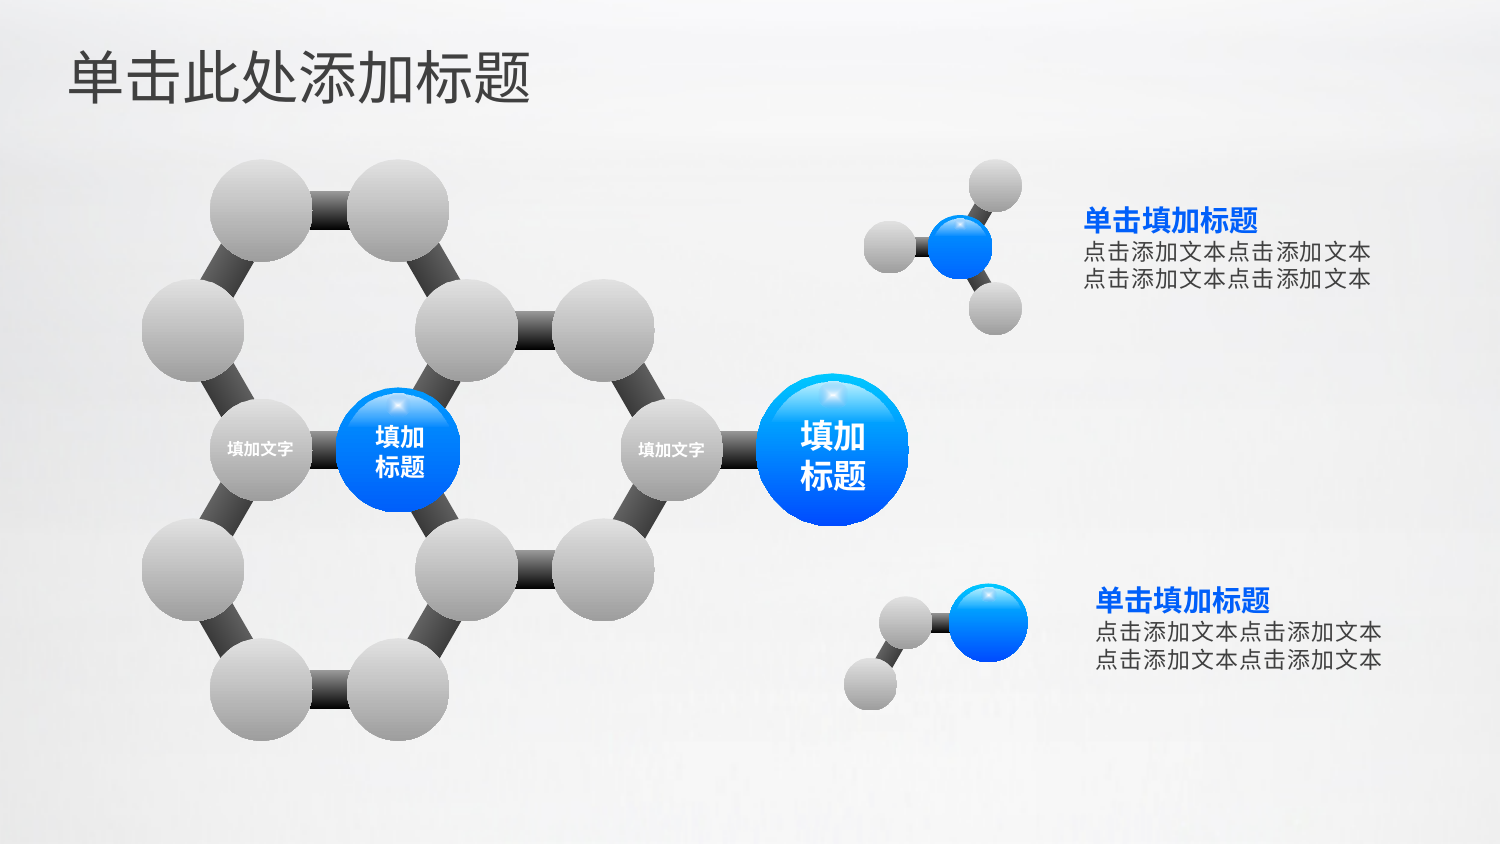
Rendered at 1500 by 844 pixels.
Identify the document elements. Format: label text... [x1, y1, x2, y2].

text_box 单击此处添加标题 [51, 33, 597, 127]
text_box 单击填加标题 点击添加文本点击添加文本 点击添加文本点击添加文本 [1068, 194, 1400, 300]
picture [0, 0, 1500, 844]
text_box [863, 159, 1022, 335]
text_box 单击填加标题 点击添加文本点击添加文本 点击添加文本点击添加文本 [1080, 575, 1412, 680]
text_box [844, 583, 1028, 711]
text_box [141, 159, 910, 741]
